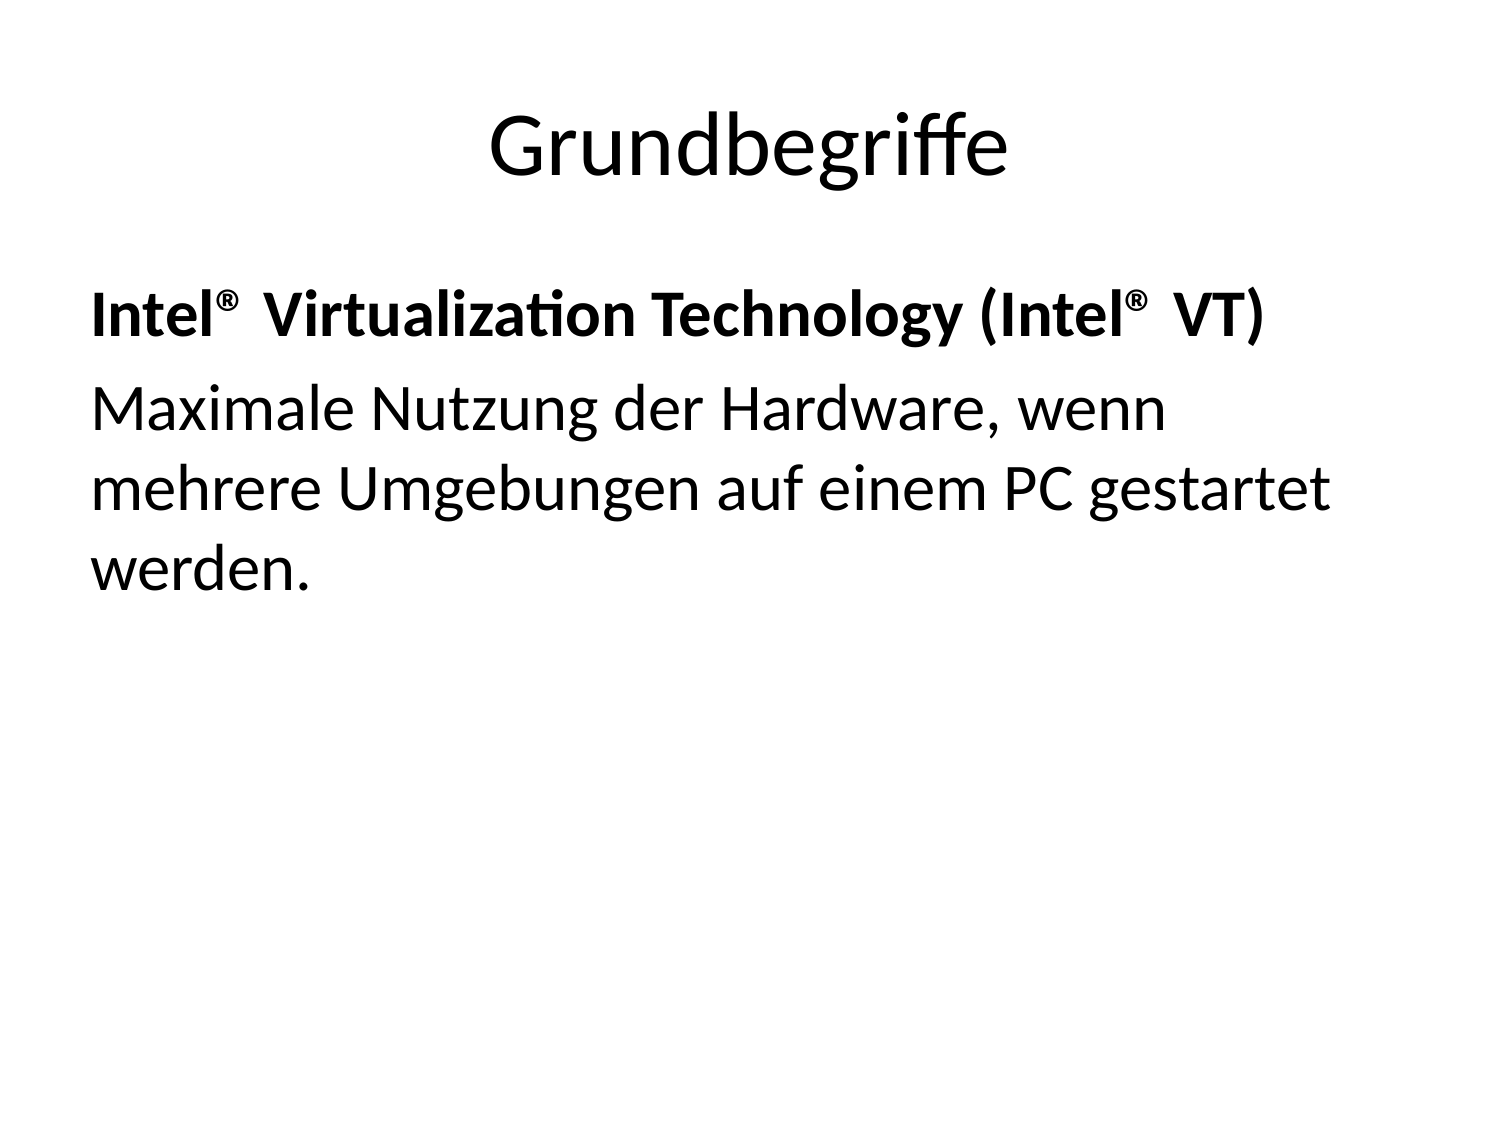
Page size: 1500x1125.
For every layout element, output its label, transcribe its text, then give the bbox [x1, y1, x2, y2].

title Grundbegriffe [75, 45, 1425, 233]
list Intel® Virtualization Technology (Intel® VT) Maximale Nutzung der Hardware, wenn mehrere Umgebungen auf einem PC gestartet werden. [75, 262, 1425, 1005]
